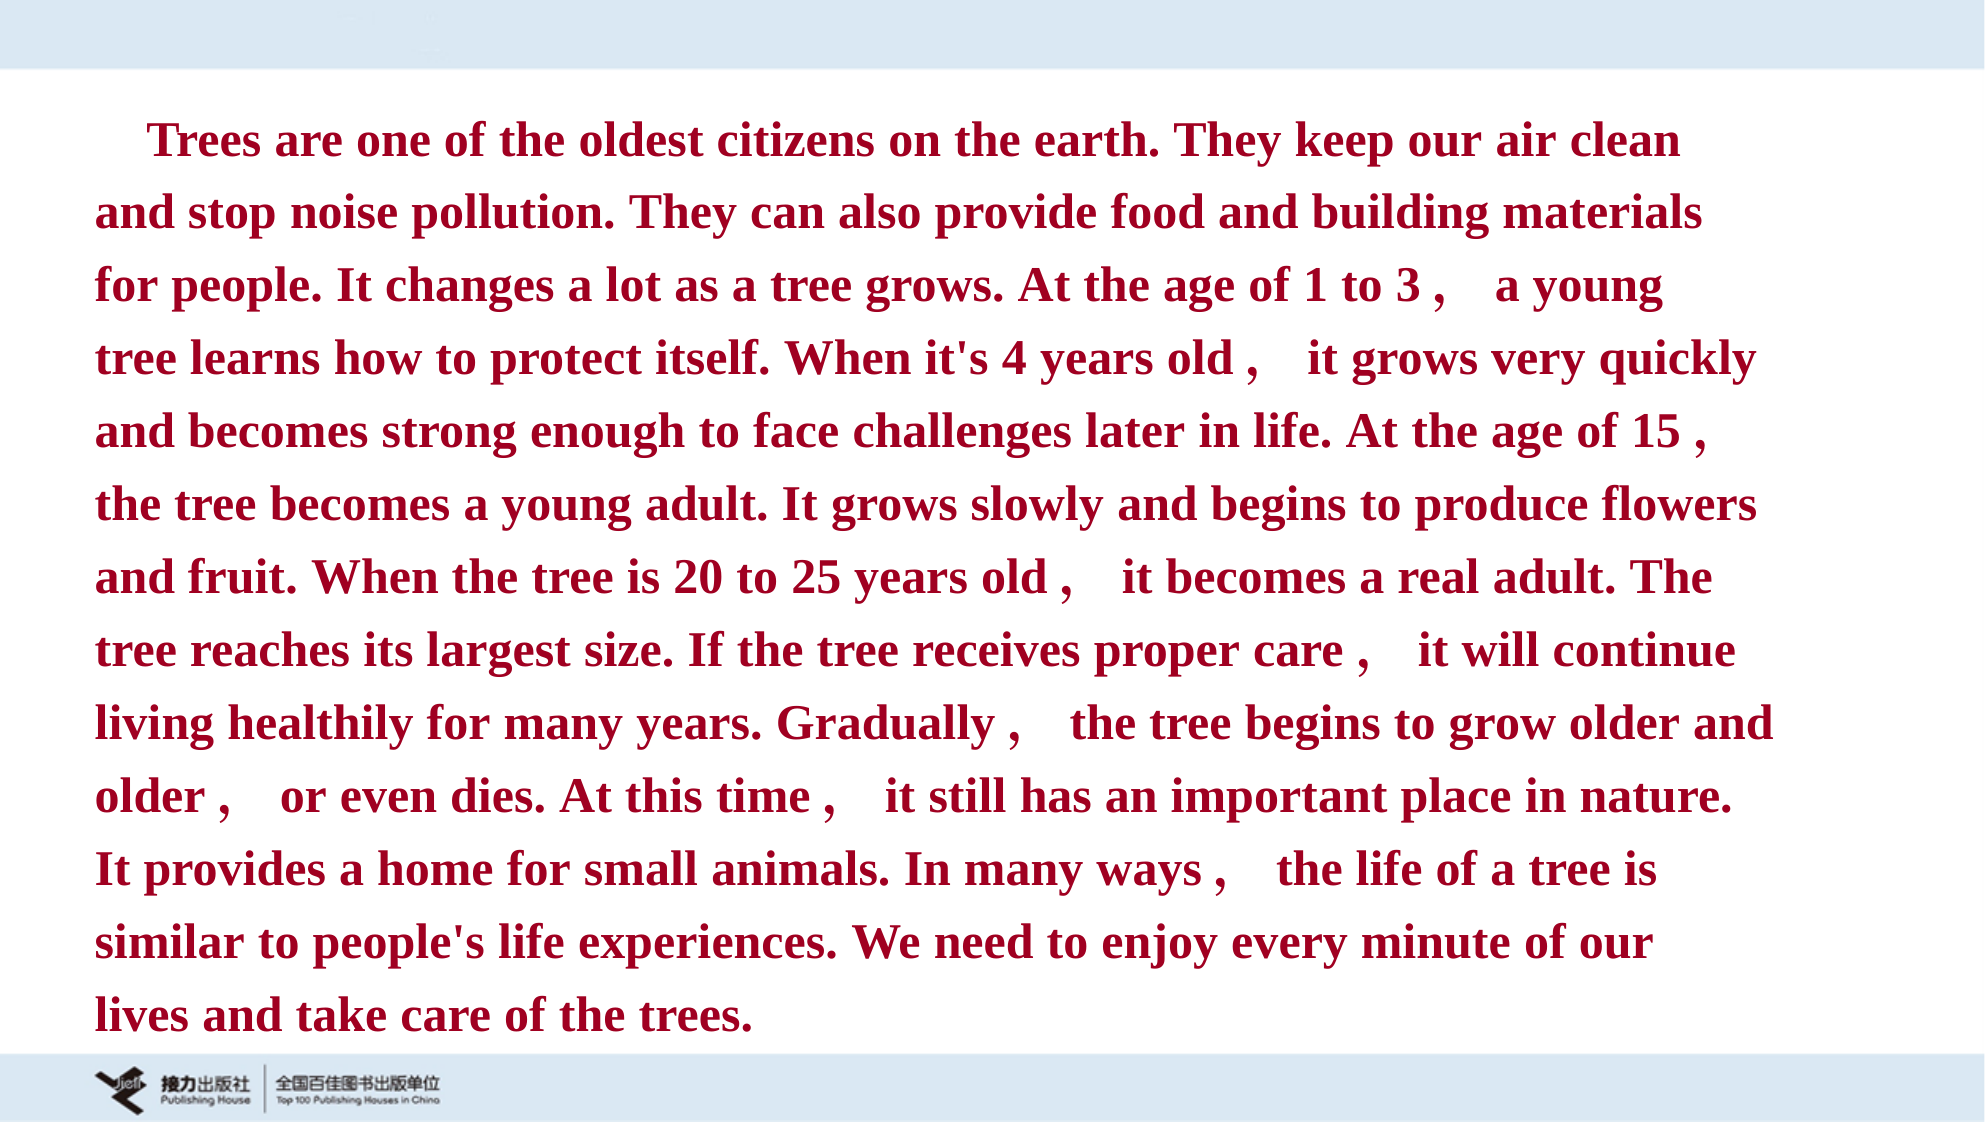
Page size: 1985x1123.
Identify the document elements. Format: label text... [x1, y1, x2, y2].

text_box Trees are one of the oldest citizens on the earth. They keep our air clean and stop noise pollution. They can also provide food and building materials for people. It changes a lot as a tree grows. At the age of 1 to 3，a young tree learns how to protect itself. When it's 4 years old，it grows very quickly and becomes strong enough to face challenges later in life. At the age of 15， the tree becomes a young adult. It grows slowly and begins to produce flowers and fruit. When the tree is 20 to 25 years old，it becomes a real adult. The tree reaches its largest size. If the tree receives proper care，it will continue living healthily for many years. Gradually，the tree begins to grow older and older，or even dies. At this time，it still has an important place in nature. It provides a home for small animals. In many ways，the life of a tree is similar to people's life experiences. We need to enjoy every minute of our lives and take care of the trees. [94, 93, 1892, 1041]
picture [0, 0, 1985, 1122]
